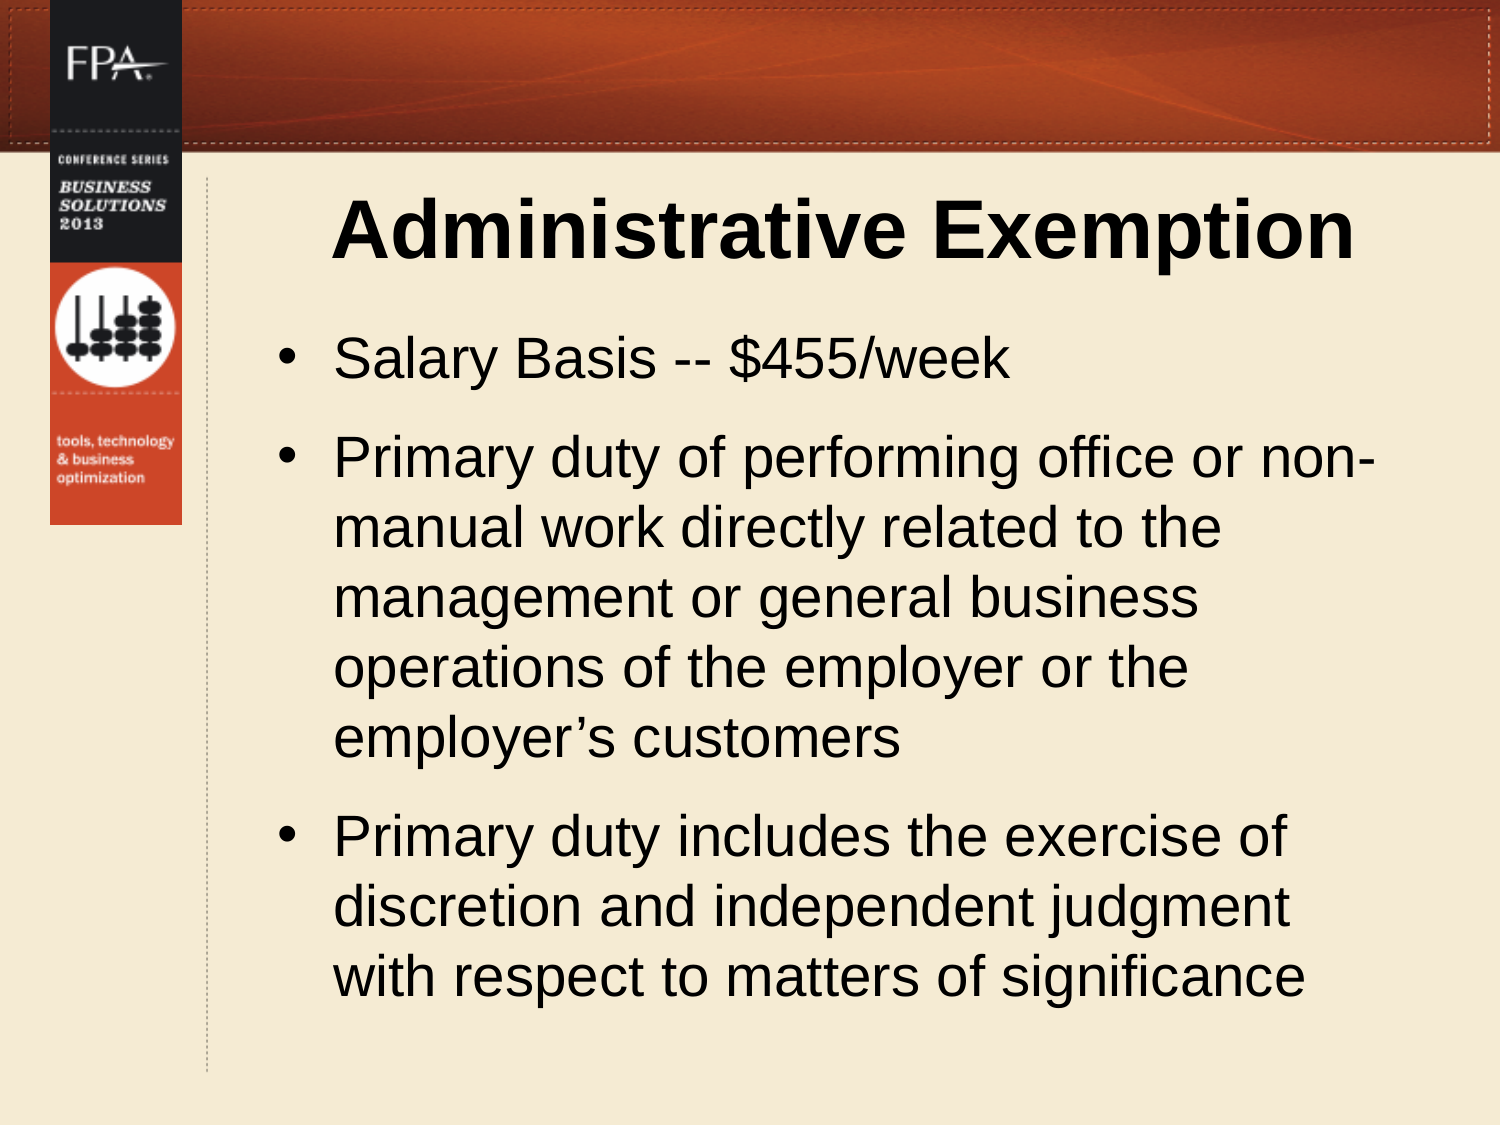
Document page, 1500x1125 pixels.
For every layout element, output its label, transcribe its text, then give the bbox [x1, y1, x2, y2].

picture [0, 0, 1500, 1125]
title Administrative Exemption [262, 137, 1426, 313]
list Salary Basis -- $455/week Primary duty of performing office or non-manual work directly related to the management or general business operations of the employer or the employer’s customers Primary duty includes the exercise of discretion and independent judgment with respect to matters of significance [262, 312, 1425, 955]
